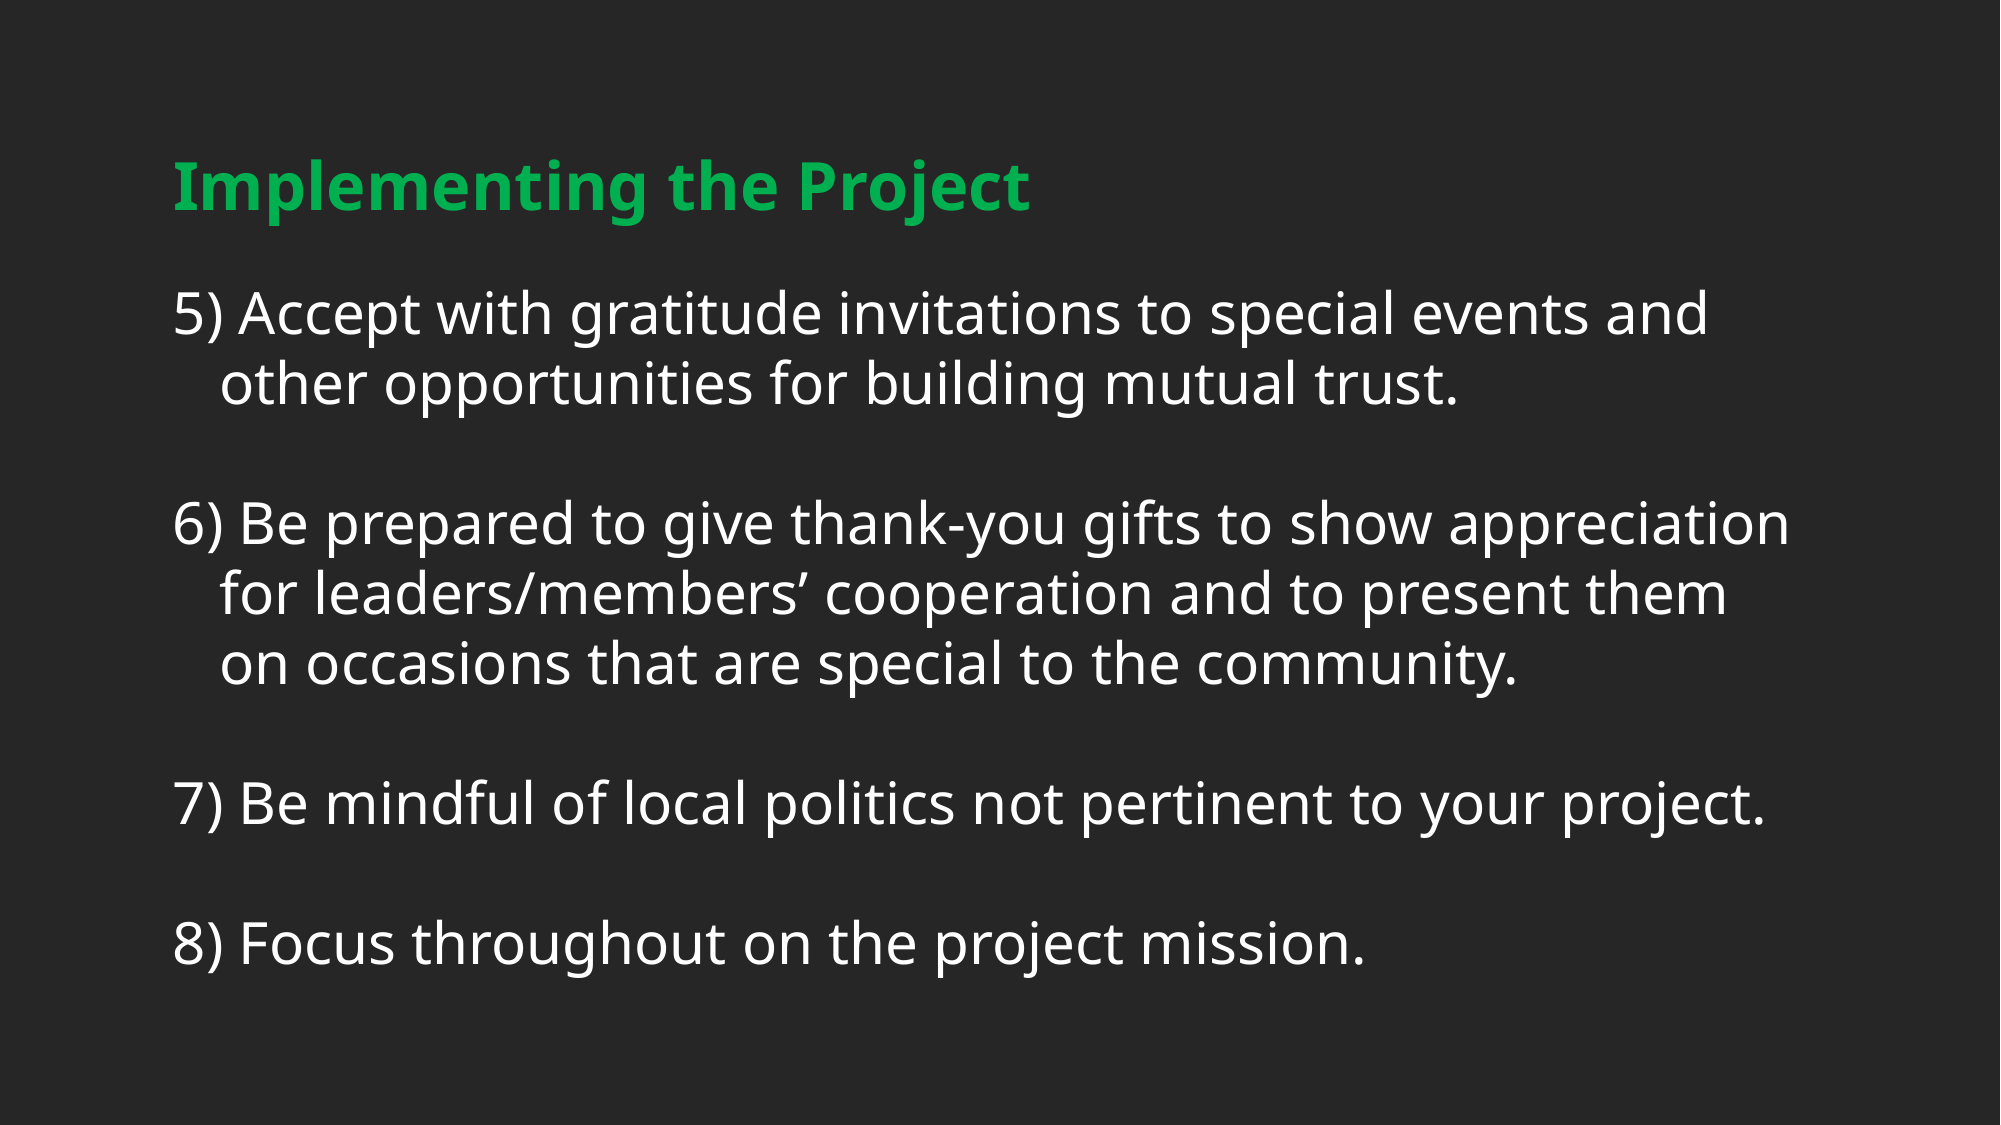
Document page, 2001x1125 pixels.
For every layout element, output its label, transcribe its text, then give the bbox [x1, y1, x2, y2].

text_box 5) Accept with gratitude invitations to special events and other opportunities for building mutual trust. 6) Be prepared to give thank-you gifts to show appreciation for leaders/members’ cooperation and to present them on occasions that are special to the community. 7) Be mindful of local politics not pertinent to your project. 8) Focus throughout on the project mission. [158, 269, 1825, 984]
title Implementing the Project [158, 65, 1788, 269]
